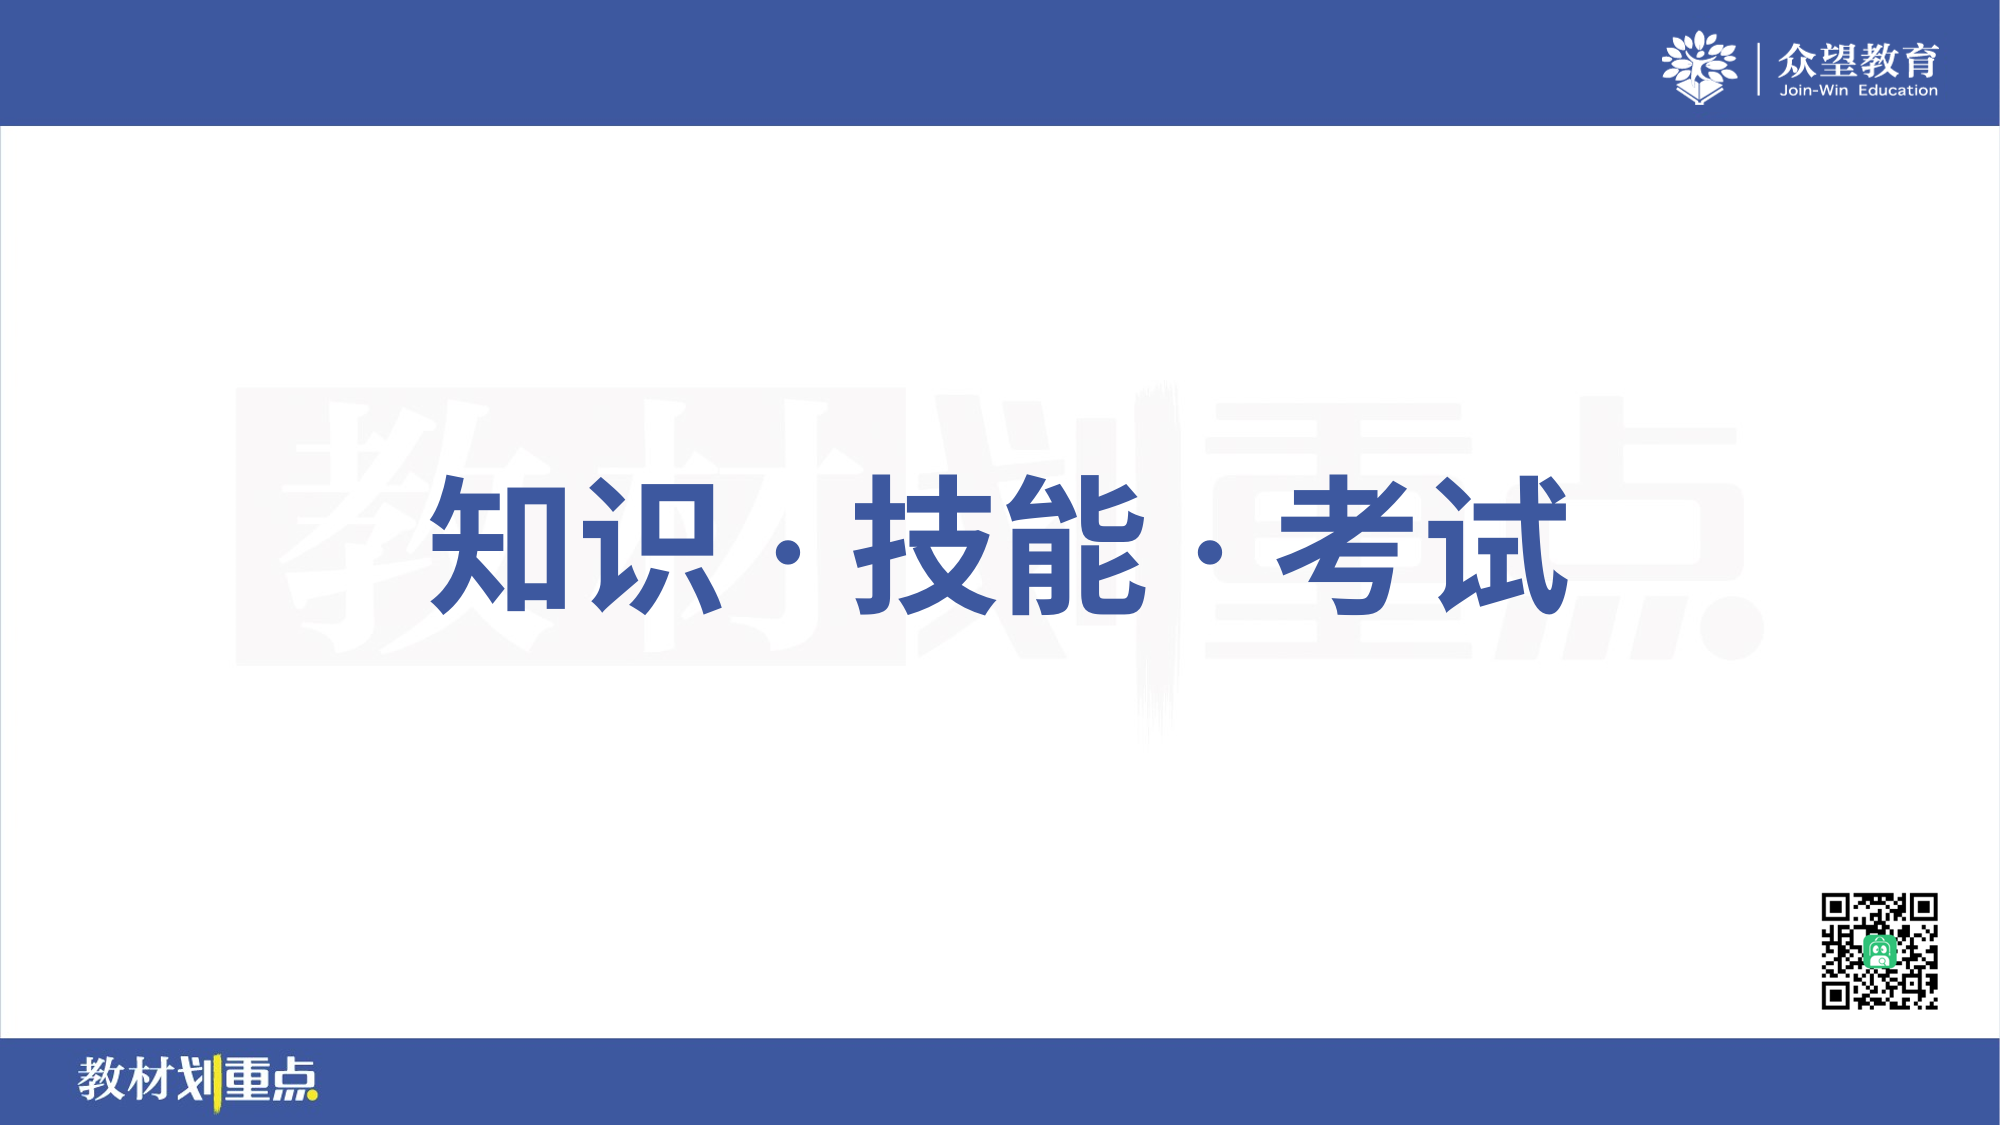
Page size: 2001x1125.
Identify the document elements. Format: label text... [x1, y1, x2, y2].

picture [0, 684, 2000, 1125]
text_box 知识·技能·考试 [0, 396, 2000, 684]
picture [0, 0, 2000, 396]
